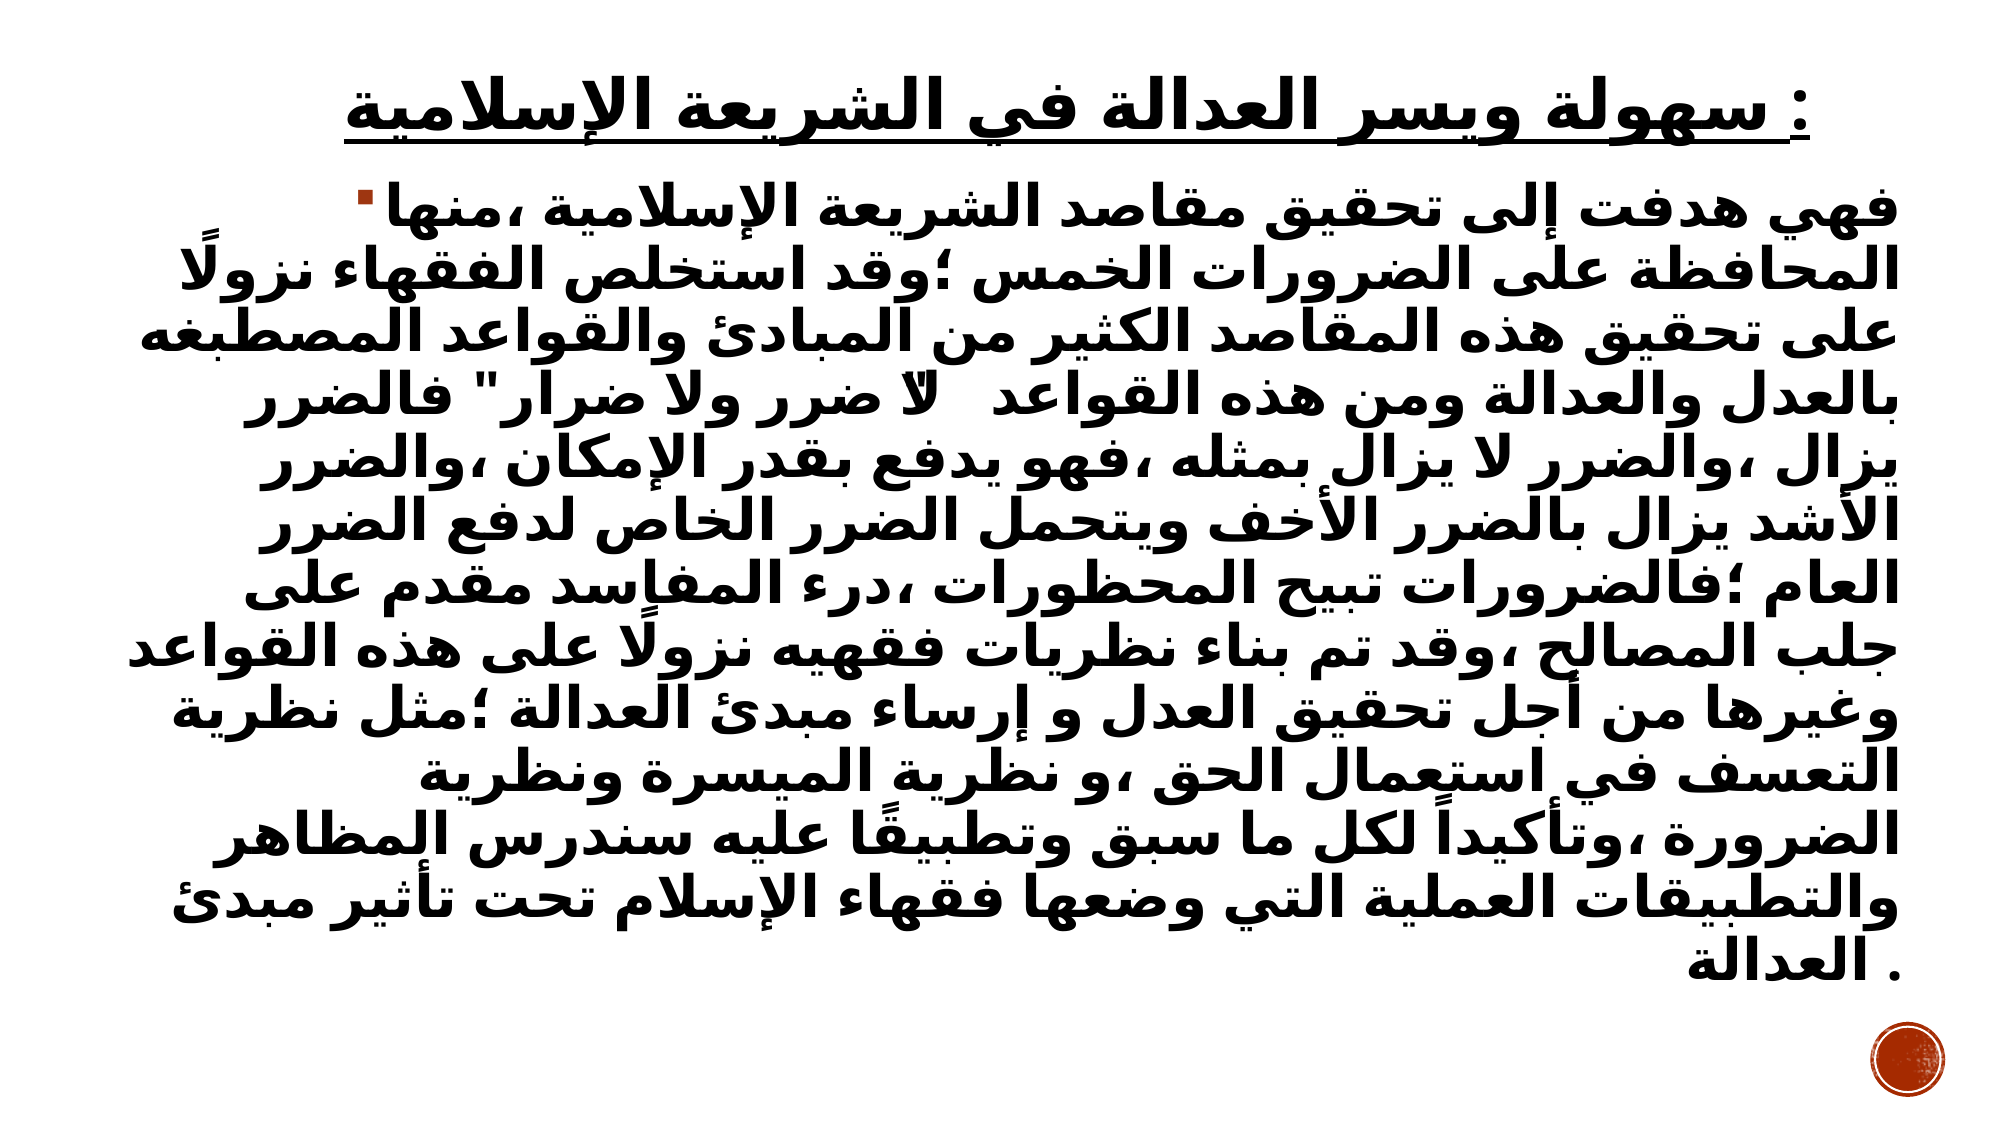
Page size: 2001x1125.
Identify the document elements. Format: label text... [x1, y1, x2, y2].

title سهولة ويسر العدالة في الشريعة الإسلامية : [175, 46, 1826, 168]
list فهي هدفت إلى تحقيق مقاصد الشريعة الإسلامية ،منها المحافظة على الضرورات الخمس ؛وقد استخلص الفقهاء نزولًا على تحقيق هذه المقاصد الكثير من المبادئ والقواعد المصطبغه بالعدل والعدالة ومن هذه القواعد "لا ضرر ولا ضرار" فالضرر يزال ،والضرر لا يزال بمثله ،فهو يدفع بقدر الإمكان ،والضرر الأشد يزال بالضرر الأخف ويتحمل الضرر الخاص لدفع الضرر العام ؛فالضرورات تبيح المحظورات ،درء المفاسد مقدم على جلب المصالح ،وقد تم بناء نظريات فقهيه نزولًا على هذه القواعد وغيرها من أجل تحقيق العدل و إرساء مبدئ العدالة ؛مثل نظرية التعسف في استعمال الحق ،و نظرية الميسرة ونظرية الضرورة ،وتأكيداً لكل ما سبق وتطبيقًا عليه سندرس المظاهر والتطبيقات العملية التي وضعها فقهاء الإسلام تحت تأثير مبدئ العدالة . [69, 168, 1918, 1013]
